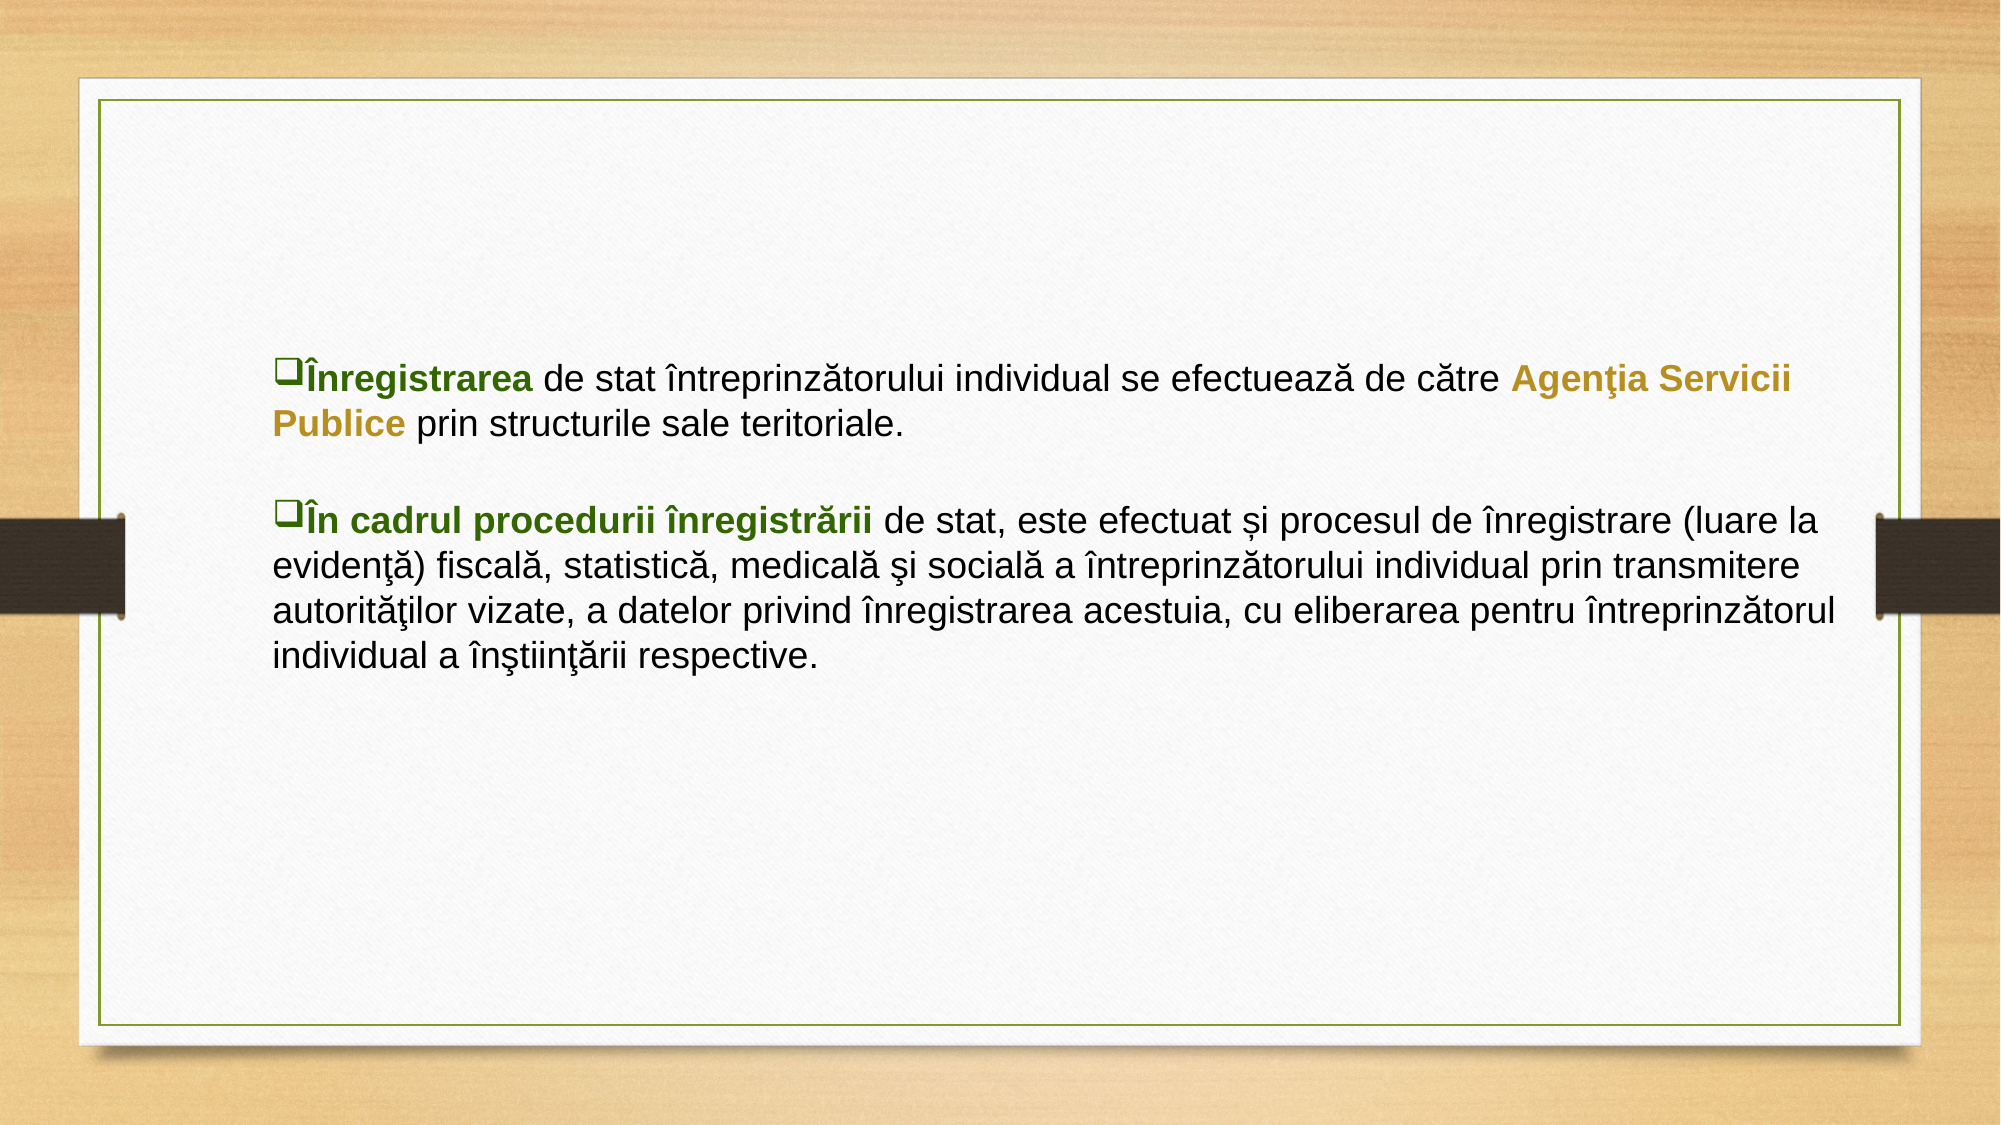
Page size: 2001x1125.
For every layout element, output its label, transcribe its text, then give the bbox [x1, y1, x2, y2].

picture [0, 0, 2001, 1125]
text_box Înregistrarea de stat întreprinzătorului individual se efectuează de către Agenţia Servicii Publice prin structurile sale teritoriale. În cadrul procedurii înregistrării de stat, este efectuat și procesul de înregistrare (luare la evidenţă) fiscală, statistică, medicală şi socială a întreprinzătorului individual prin transmitere autorităţilor vizate, a datelor privind înregistrarea acestuia, cu eliberarea pentru întreprinzătorul individual a înştiinţării respective. [257, 346, 1873, 684]
